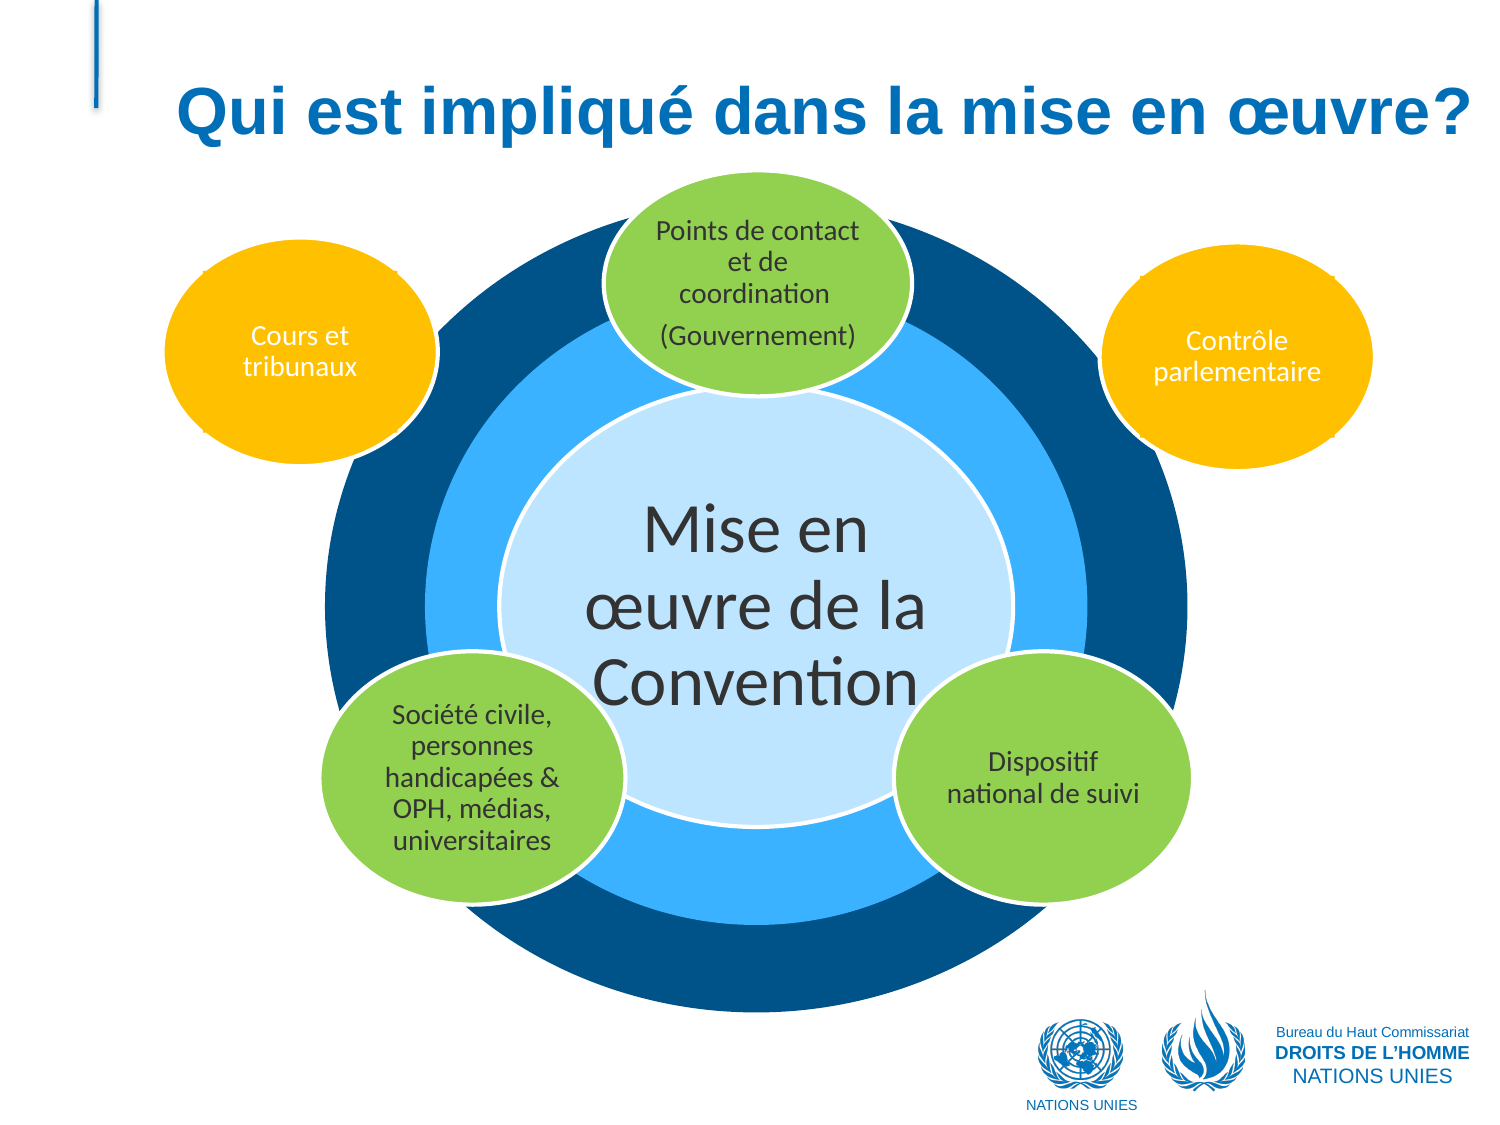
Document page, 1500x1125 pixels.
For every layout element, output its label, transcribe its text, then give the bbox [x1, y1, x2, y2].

text_box [539, 960, 973, 1015]
picture [1037, 990, 1457, 1107]
text_box NATIONS UNIES [980, 1088, 1184, 1121]
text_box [162, 237, 438, 467]
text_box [149, 124, 1363, 951]
text_box Bureau du Haut Commissariat DROITS DE L’HOMME NATIONS UNIES [1245, 1015, 1500, 1096]
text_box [1099, 242, 1376, 472]
text_box Qui est impliqué dans la mise en œuvre? [74, 60, 1500, 155]
